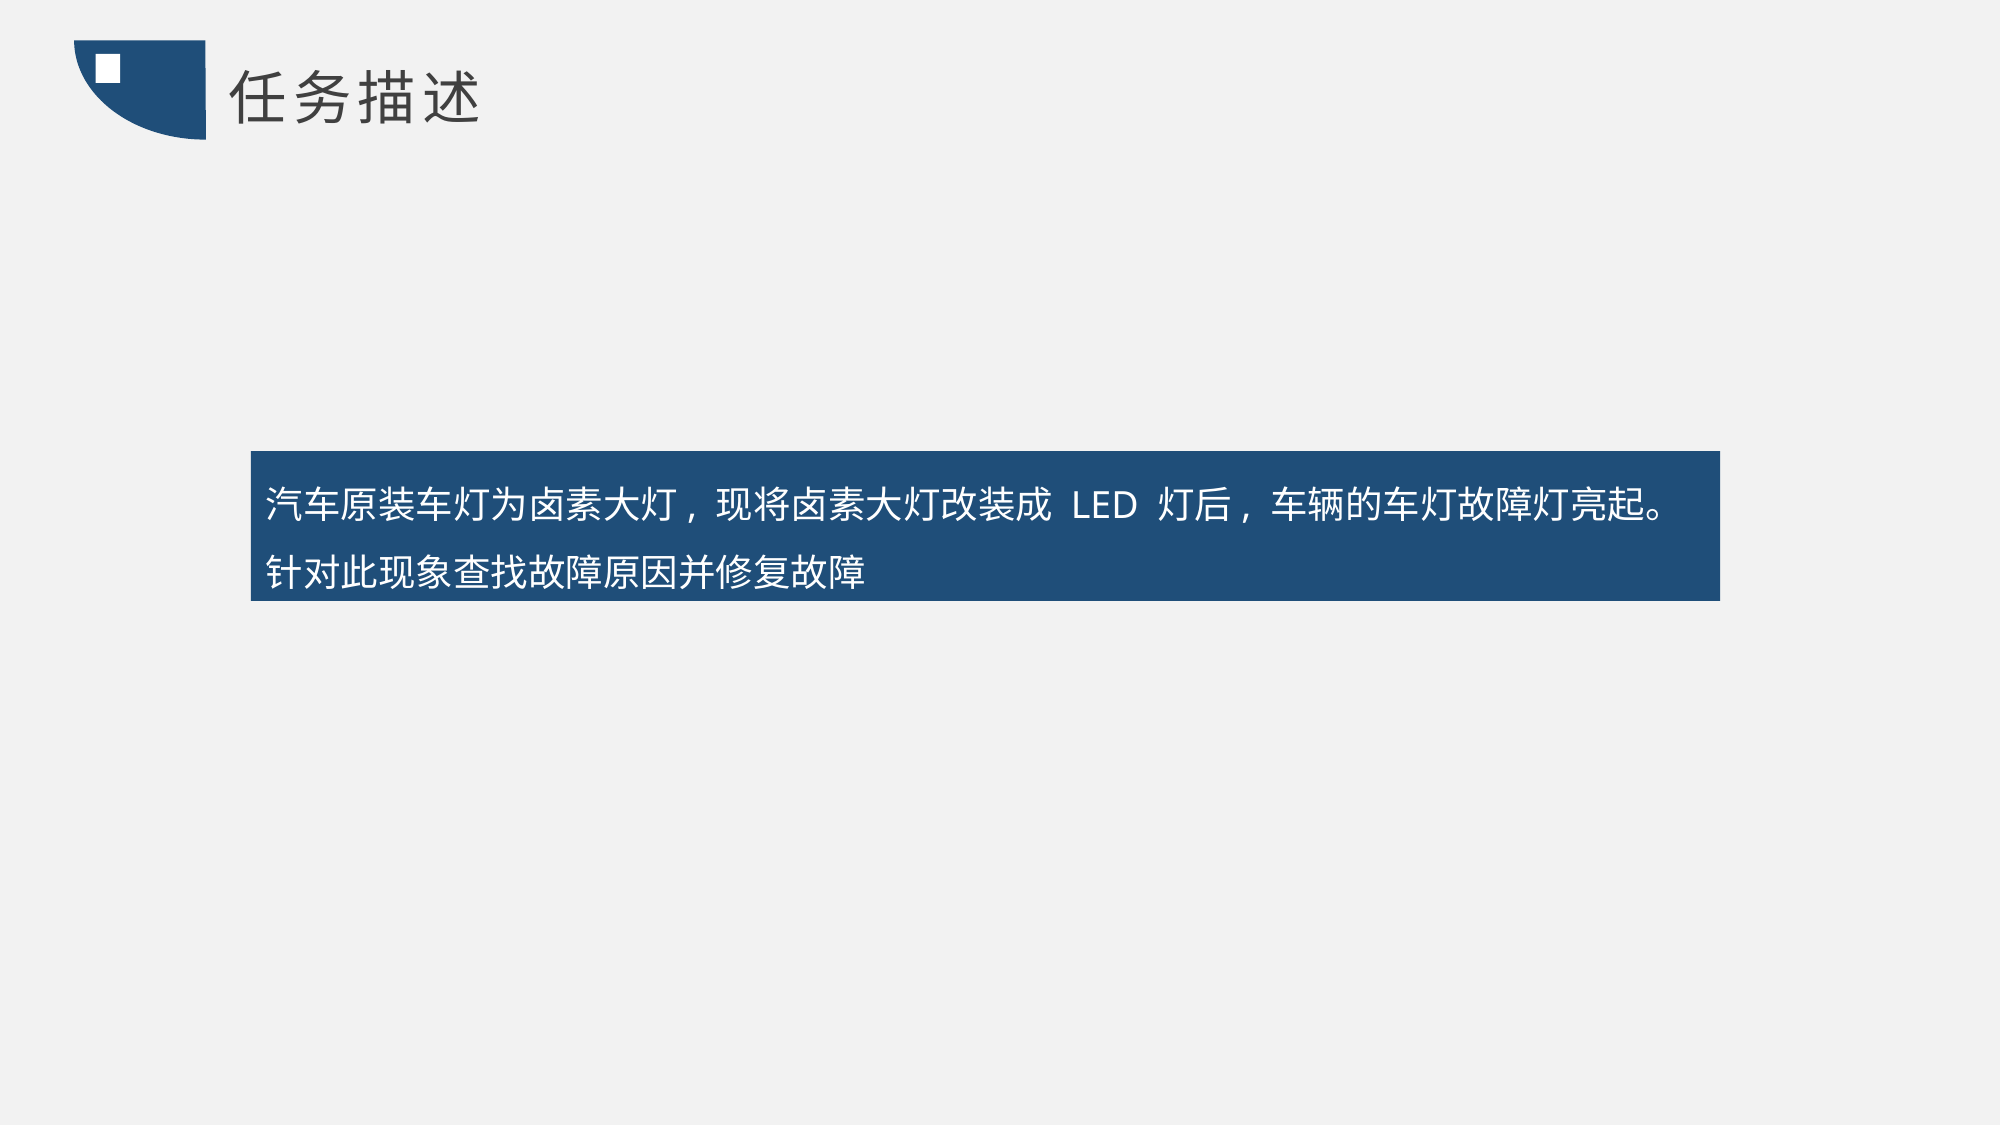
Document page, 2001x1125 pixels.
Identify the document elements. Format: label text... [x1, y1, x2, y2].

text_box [74, 0, 815, 140]
text_box 汽车原装车灯为卤素大灯, 现将卤素大灯改装成 LED 灯后, 车辆的车灯故障灯亮起。 针对此现象查找故障原因并修复故障 [250, 451, 1721, 601]
